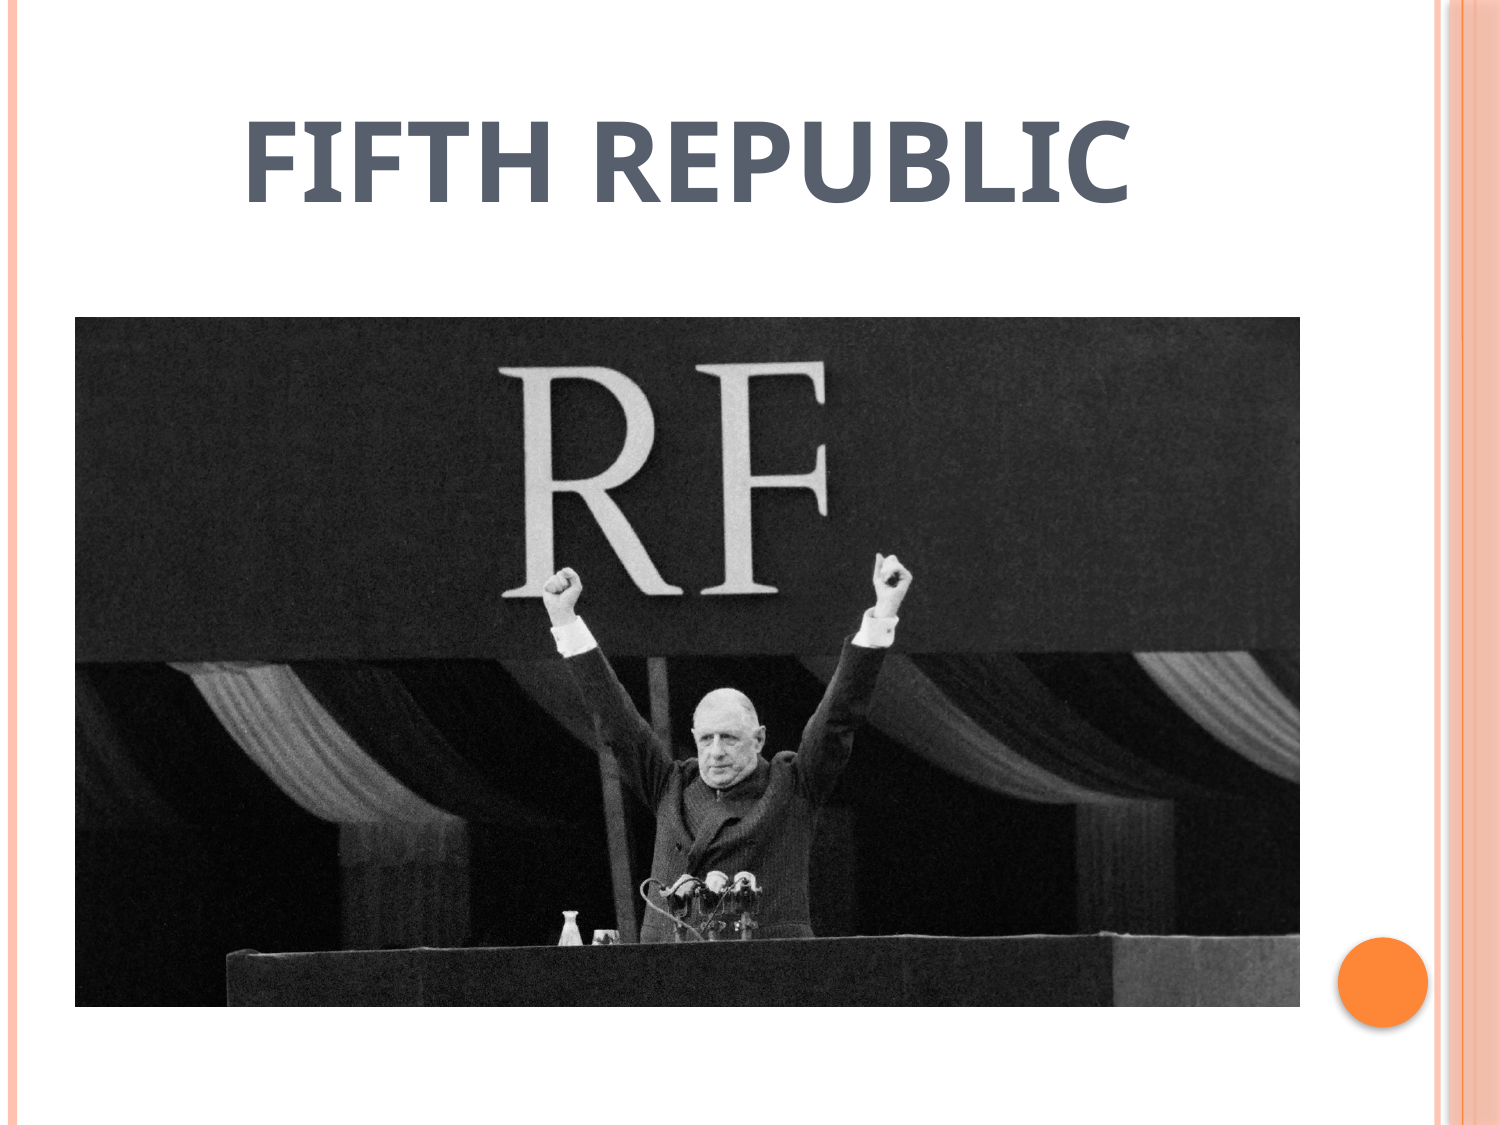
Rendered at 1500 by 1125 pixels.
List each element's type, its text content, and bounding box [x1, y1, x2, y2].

title FIFTH REPUBLIC [75, 45, 1300, 233]
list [74, 317, 1301, 1008]
